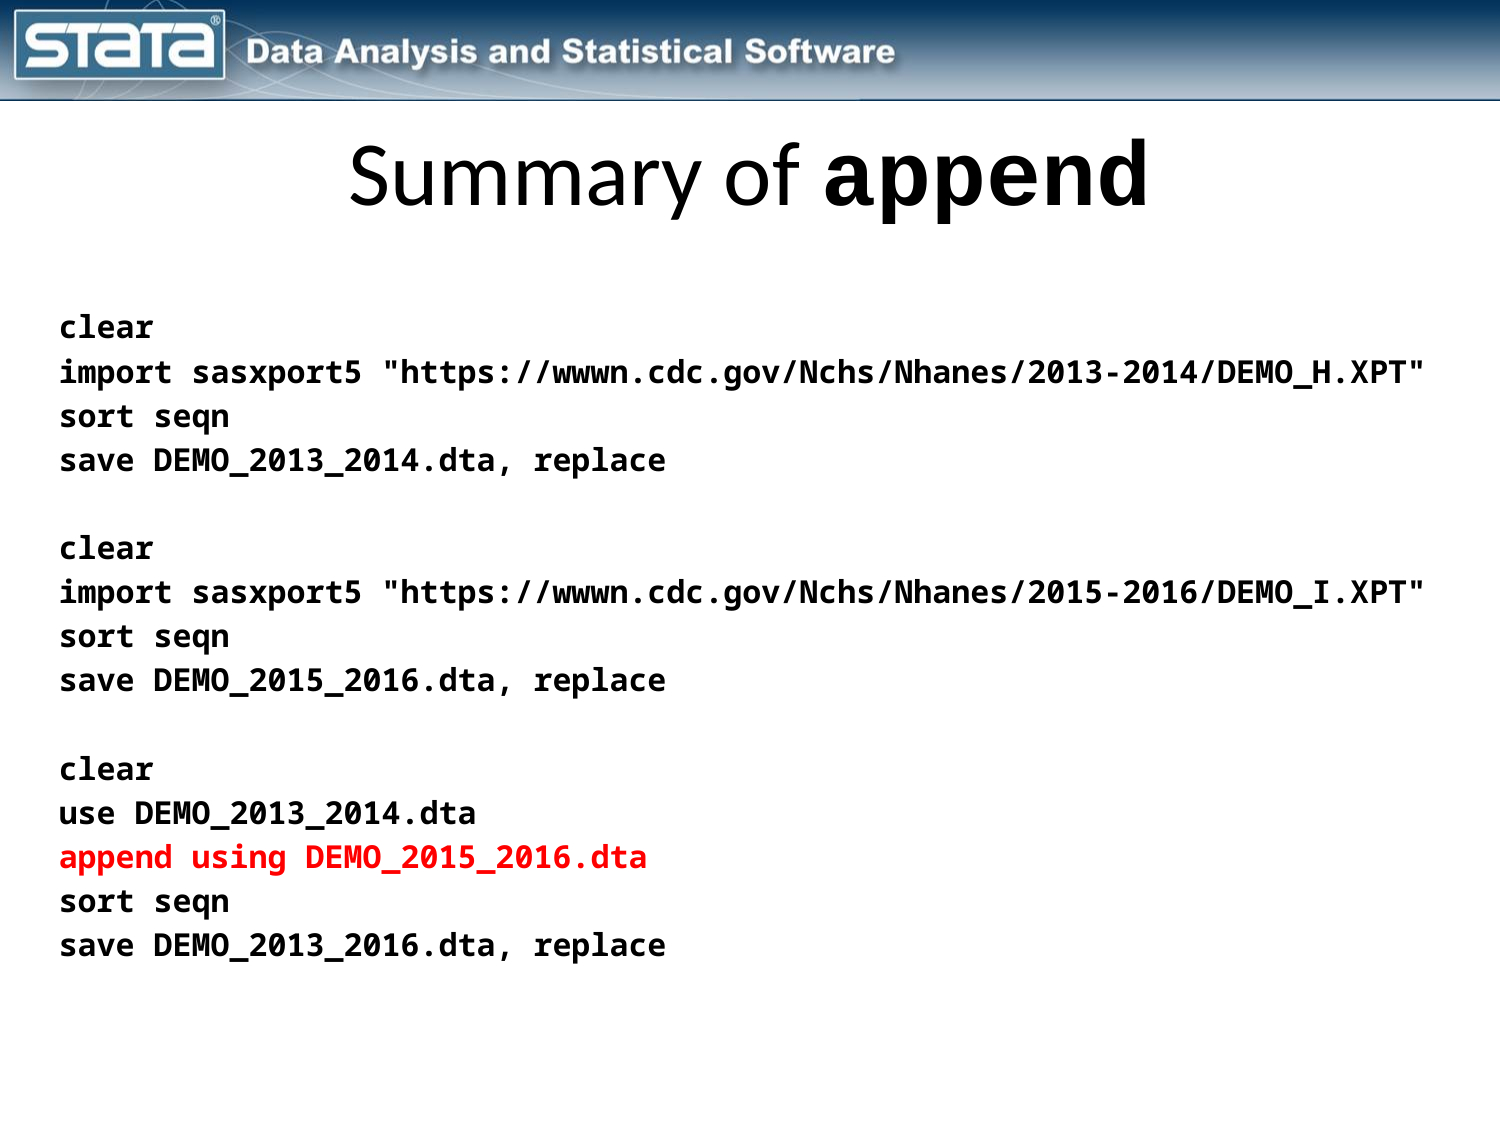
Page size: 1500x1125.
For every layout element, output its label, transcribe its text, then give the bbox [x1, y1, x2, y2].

list clear import sasxport5 "https://wwwn.cdc.gov/Nchs/Nhanes/2013-2014/DEMO_H.XPT" sort seqn save DEMO_2013_2014.dta, replace clear import sasxport5 "https://wwwn.cdc.gov/Nchs/Nhanes/2015-2016/DEMO_I.XPT" sort seqn save DEMO_2015_2016.dta, replace clear use DEMO_2013_2014.dta append using DEMO_2015_2016.dta sort seqn save DEMO_2013_2016.dta, replace [43, 299, 1457, 1025]
picture [0, 0, 1500, 99]
title Summary of append [0, 99, 1500, 238]
